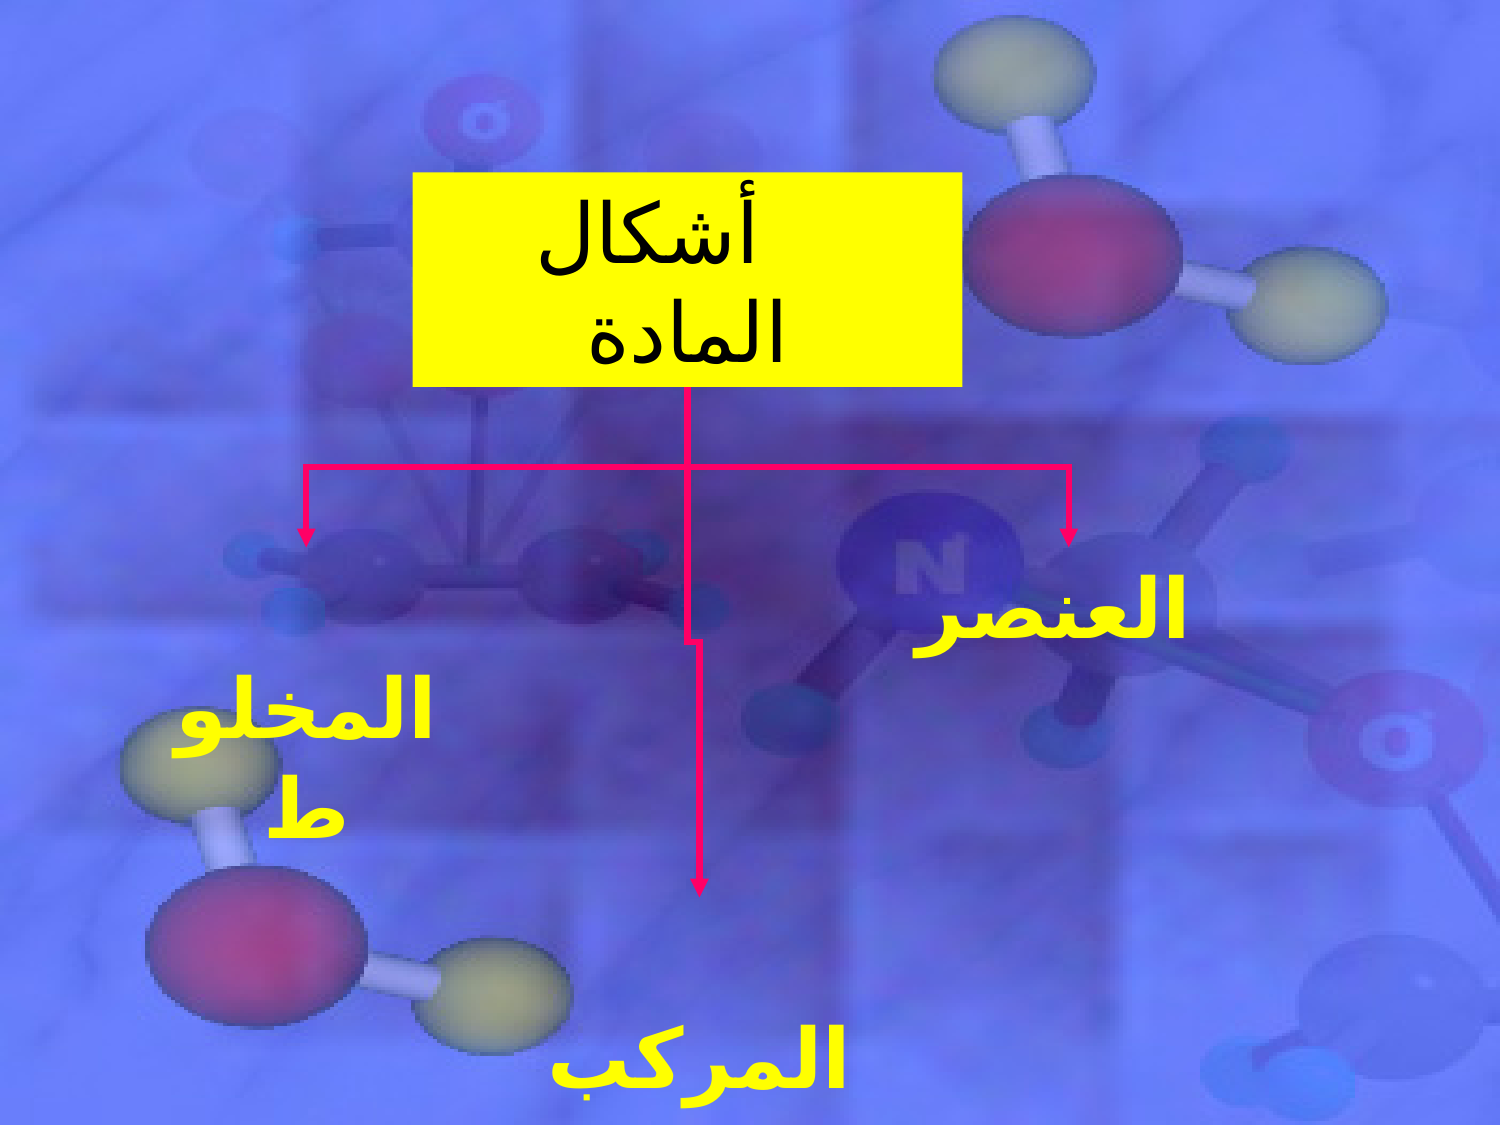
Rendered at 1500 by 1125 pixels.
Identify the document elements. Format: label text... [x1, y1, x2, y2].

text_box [299, 299, 1063, 885]
picture [0, 0, 1500, 1125]
text_box المركب [530, 897, 869, 1113]
text_box المخلوط [137, 547, 299, 863]
text_box أشكال المادة [412, 172, 963, 299]
text_box العنصر [1063, 547, 1238, 663]
